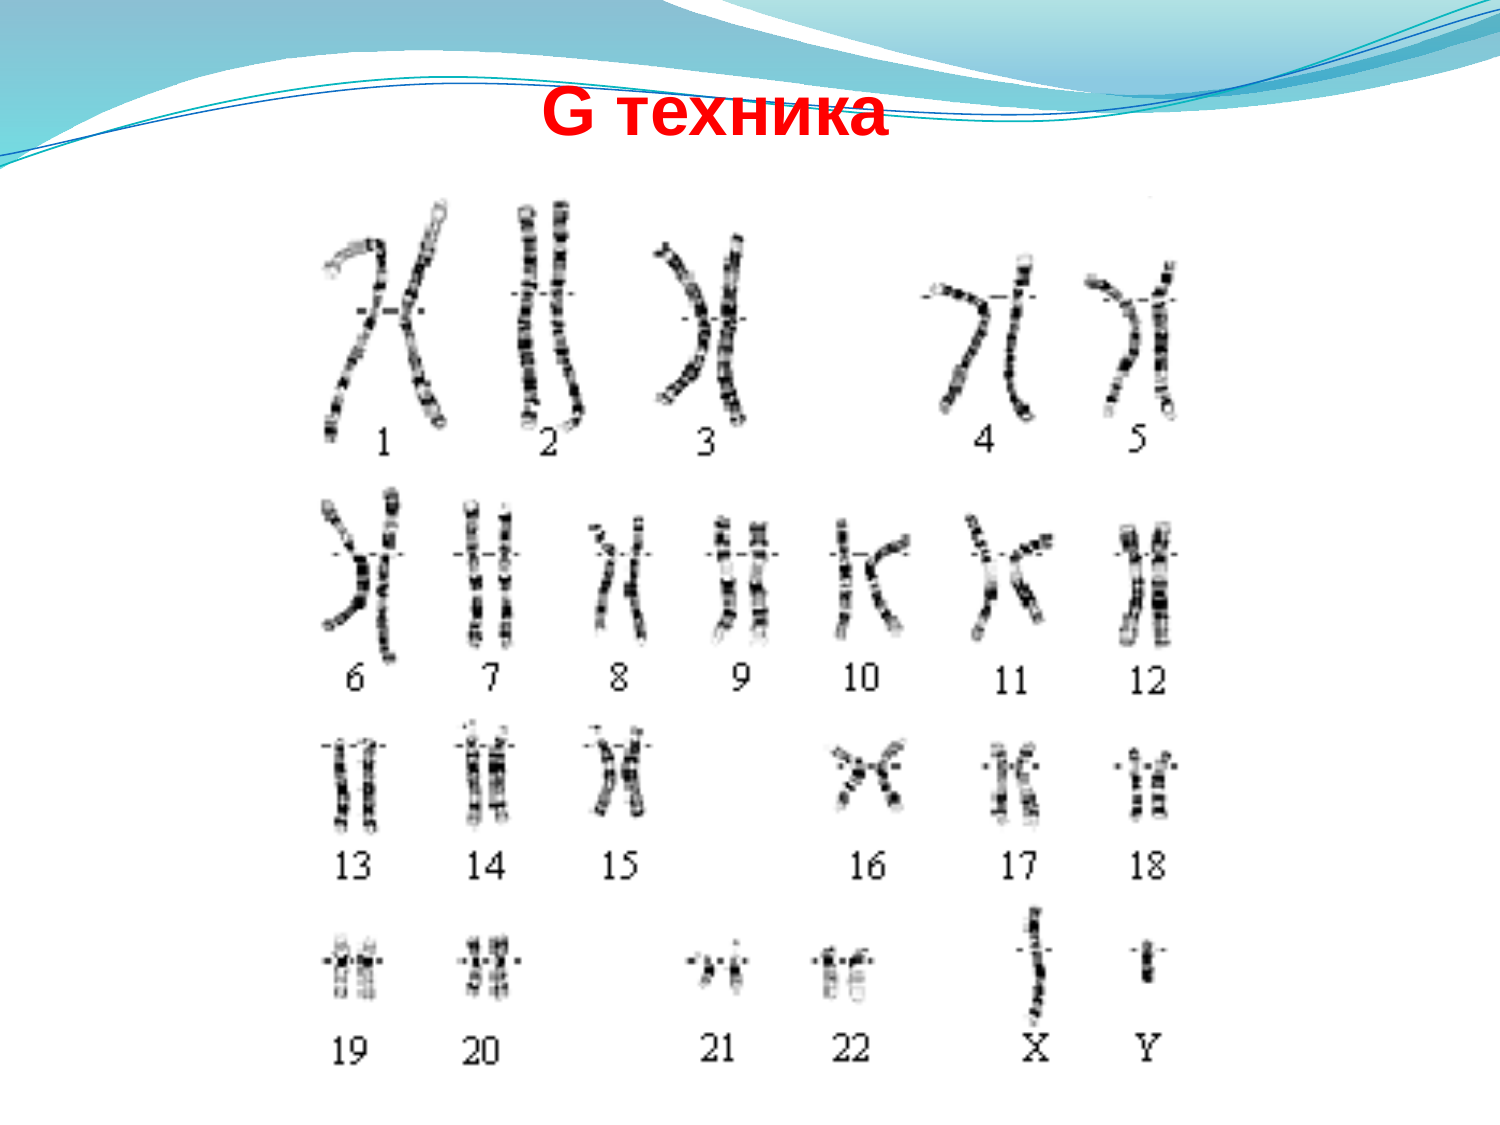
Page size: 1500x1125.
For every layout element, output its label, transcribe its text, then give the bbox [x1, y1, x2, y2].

title G техника [50, 0, 1400, 150]
picture [299, 195, 1201, 1076]
